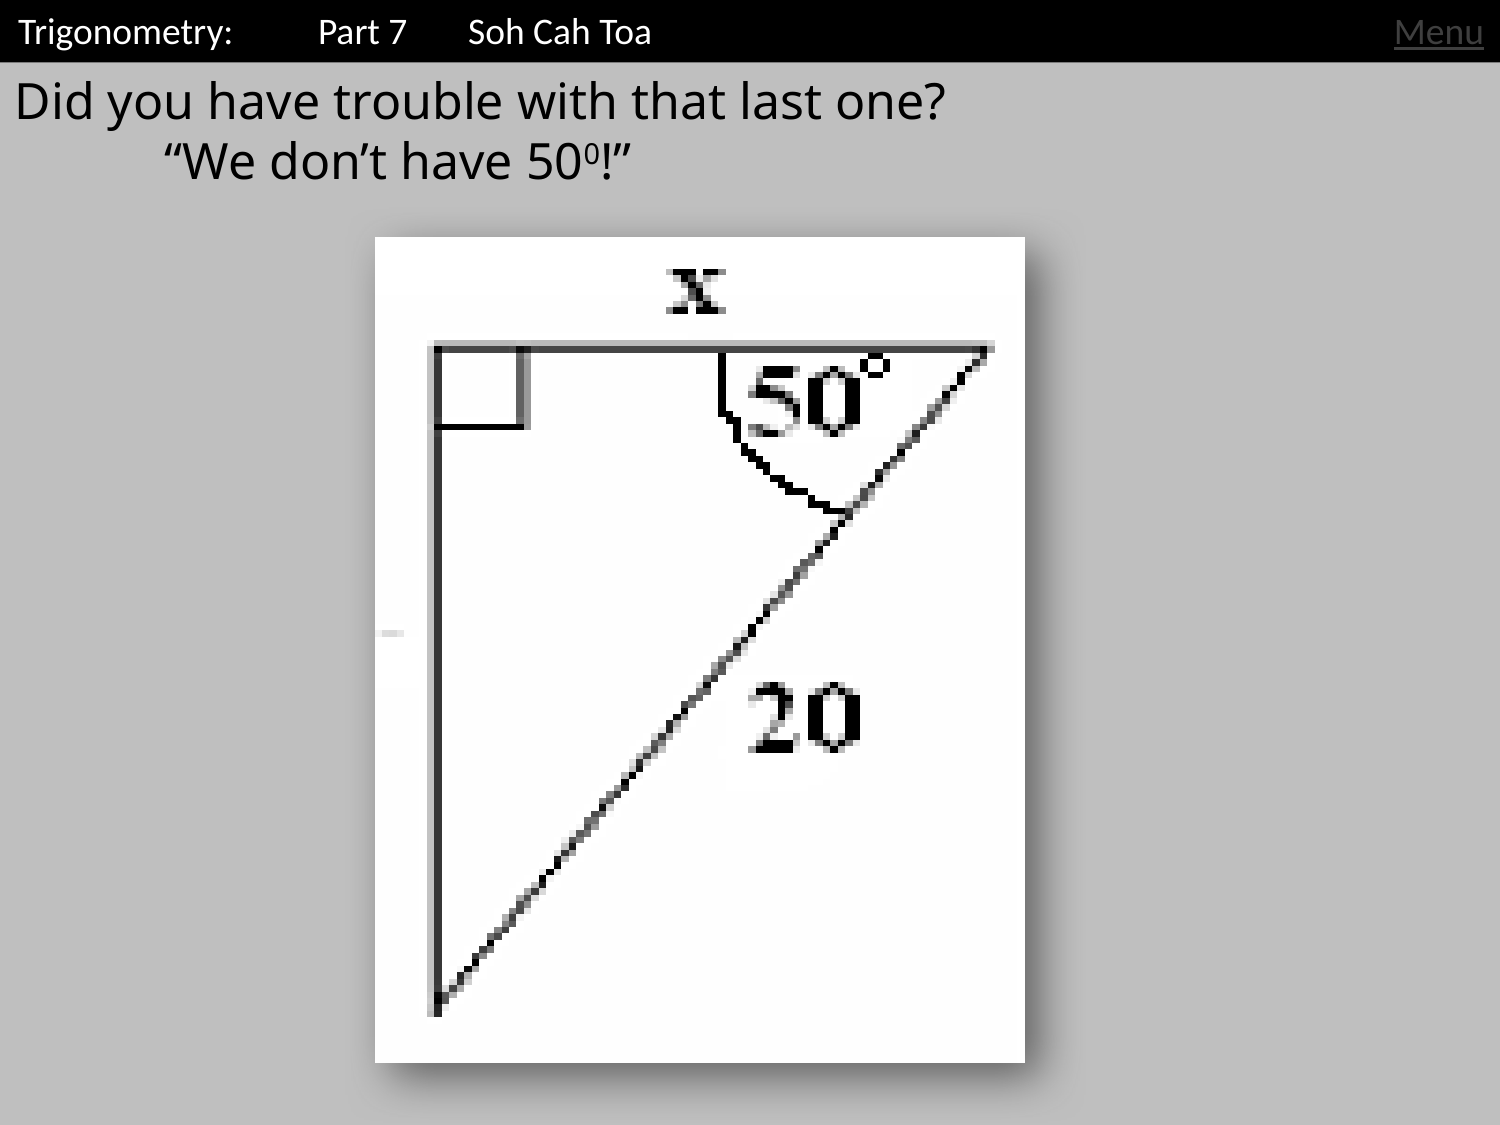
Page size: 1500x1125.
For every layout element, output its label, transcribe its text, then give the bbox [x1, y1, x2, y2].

text_box Trigonometry: Part 7 Soh Cah Toa [3, 0, 668, 60]
text_box Menu [1379, 0, 1500, 60]
text_box [0, 0, 1500, 64]
text_box Did you have trouble with that last one? “We don’t have 500!” [0, 62, 1450, 198]
picture [374, 237, 1026, 1063]
